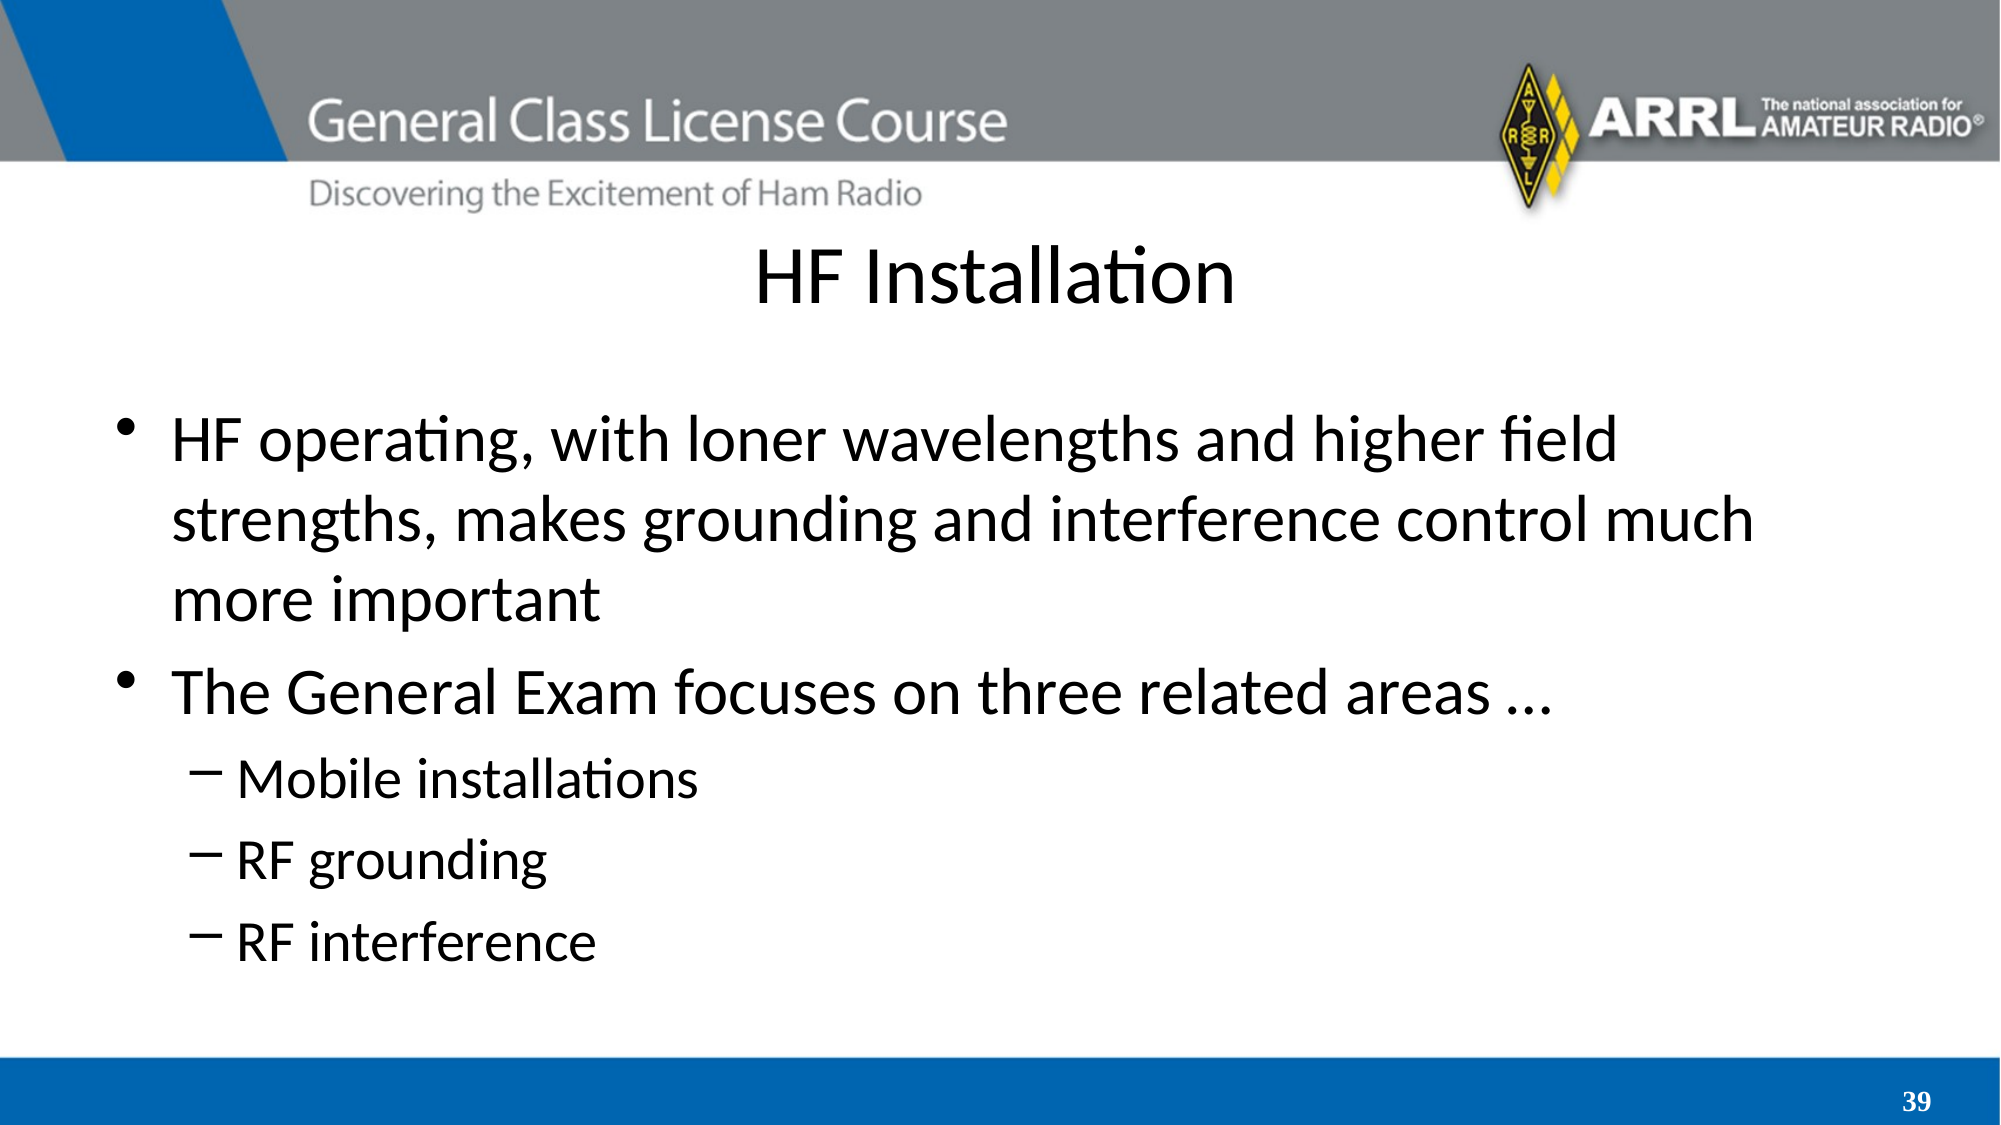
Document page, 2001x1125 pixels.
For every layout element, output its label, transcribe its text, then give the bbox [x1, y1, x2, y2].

picture [0, 0, 2001, 1125]
title HF Installation [96, 212, 1897, 356]
list HF operating, with loner wavelengths and higher field strengths, makes grounding and interference control much more important The General Exam focuses on three related areas … Mobile installations RF grounding RF interference [99, 387, 1900, 1075]
